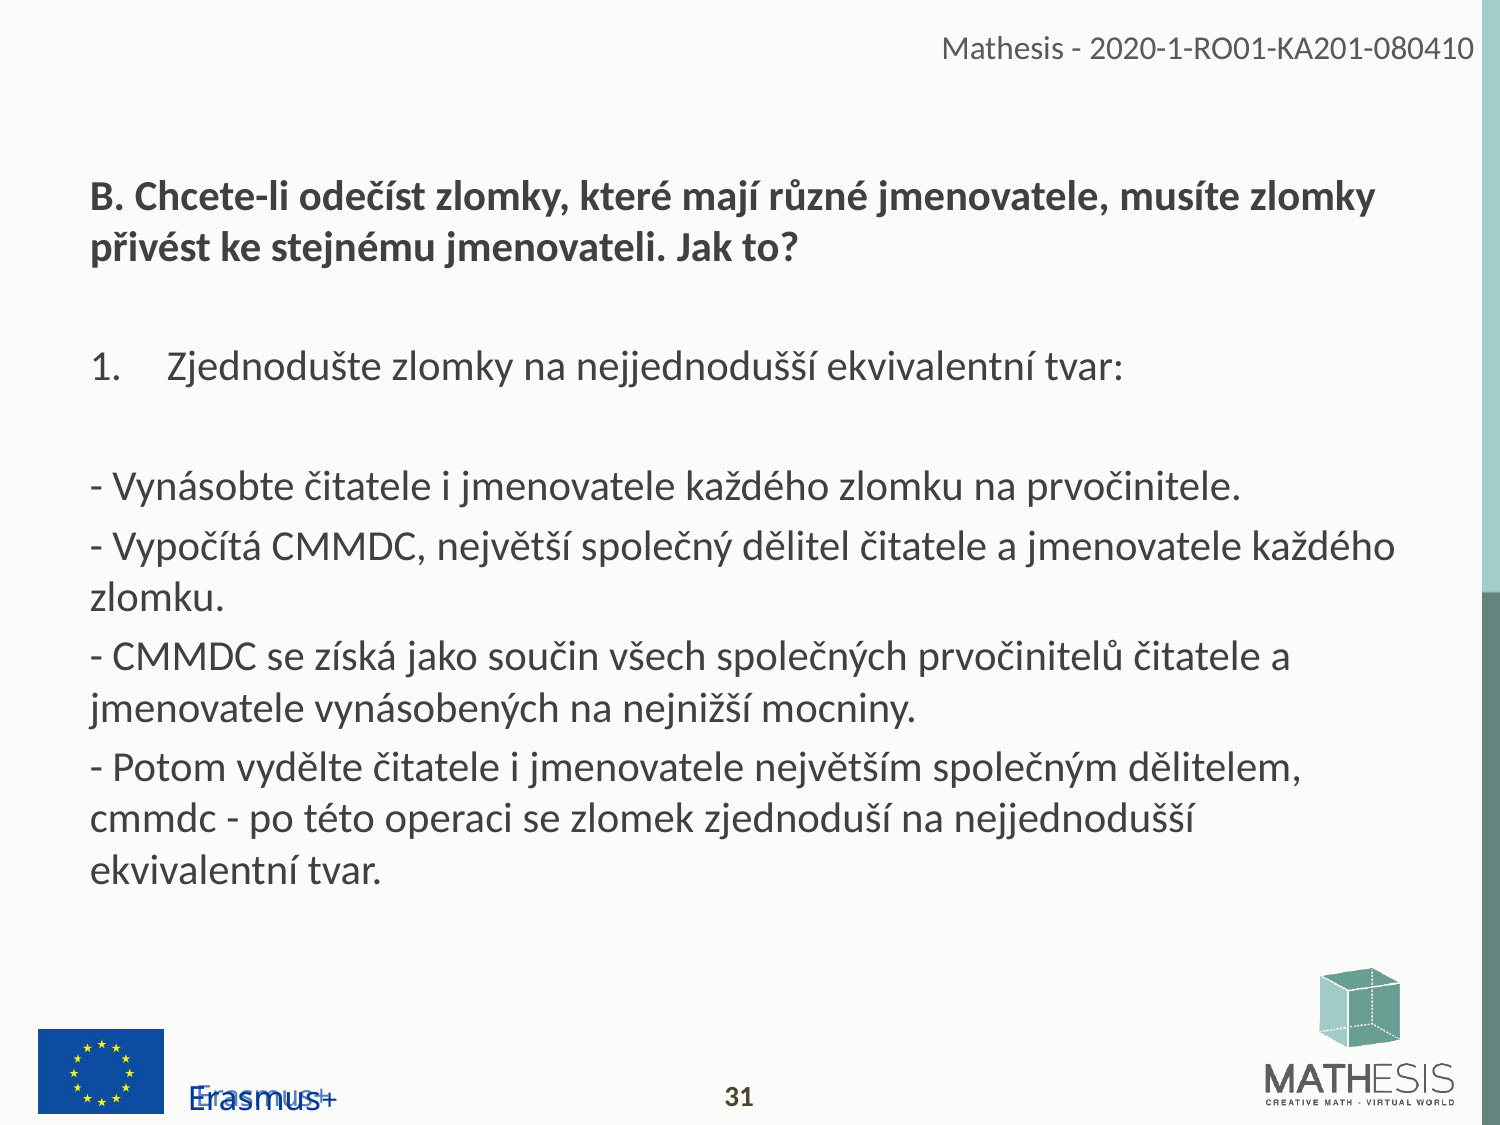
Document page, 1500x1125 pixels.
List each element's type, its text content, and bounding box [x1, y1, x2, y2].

list B. Chcete-li odečíst zlomky, které mají různé jmenovatele, musíte zlomky přivést ke stejnému jmenovateli. Jak to? Zjednodušte zlomky na nejjednodušší ekvivalentní tvar: - Vynásobte čitatele i jmenovatele každého zlomku na prvočinitele. - Vypočítá CMMDC, největší společný dělitel čitatele a jmenovatele každého zlomku. - CMMDC se získá jako součin všech společných prvočinitelů čitatele a jmenovatele vynásobených na nejnižší mocniny. - Potom vydělte čitatele i jmenovatele největším společným dělitelem, cmmdc - po této operaci se zlomek zjednoduší na nejjednodušší ekvivalentní tvar. [75, 160, 1425, 903]
picture [38, 1029, 164, 1114]
